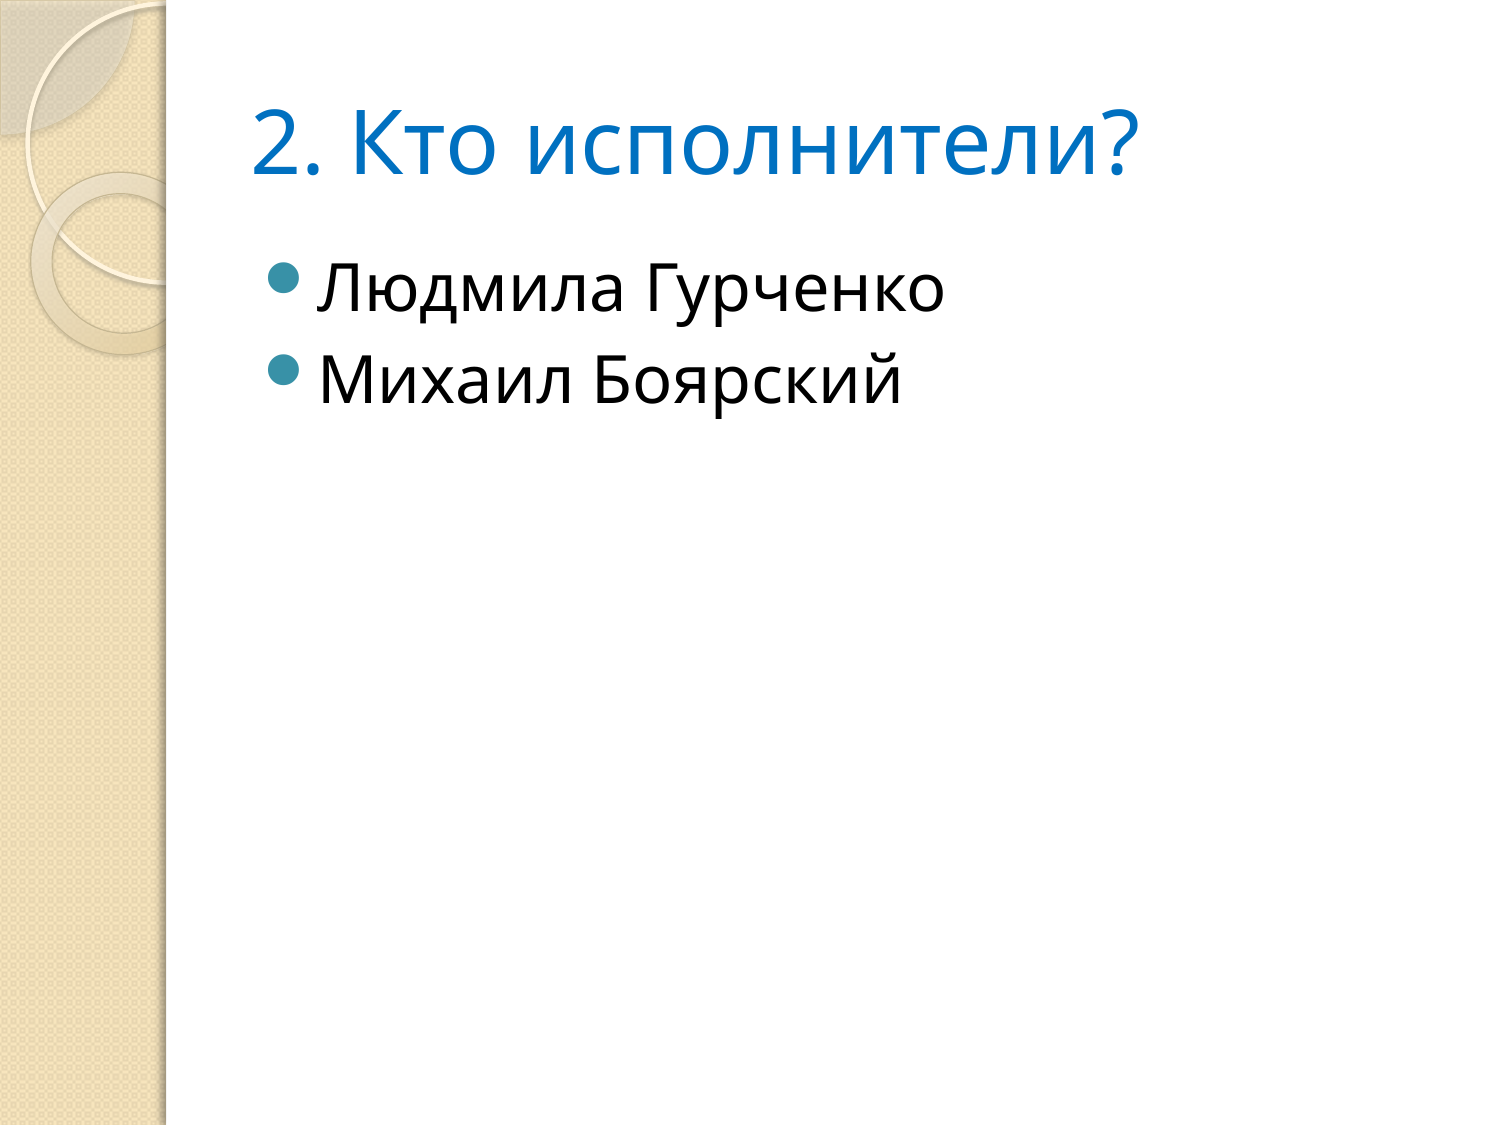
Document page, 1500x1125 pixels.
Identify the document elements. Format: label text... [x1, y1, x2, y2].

title 2. Кто исполнители? [235, 45, 1466, 233]
list Людмила Гурченко Михаил Боярский [235, 237, 1466, 1025]
